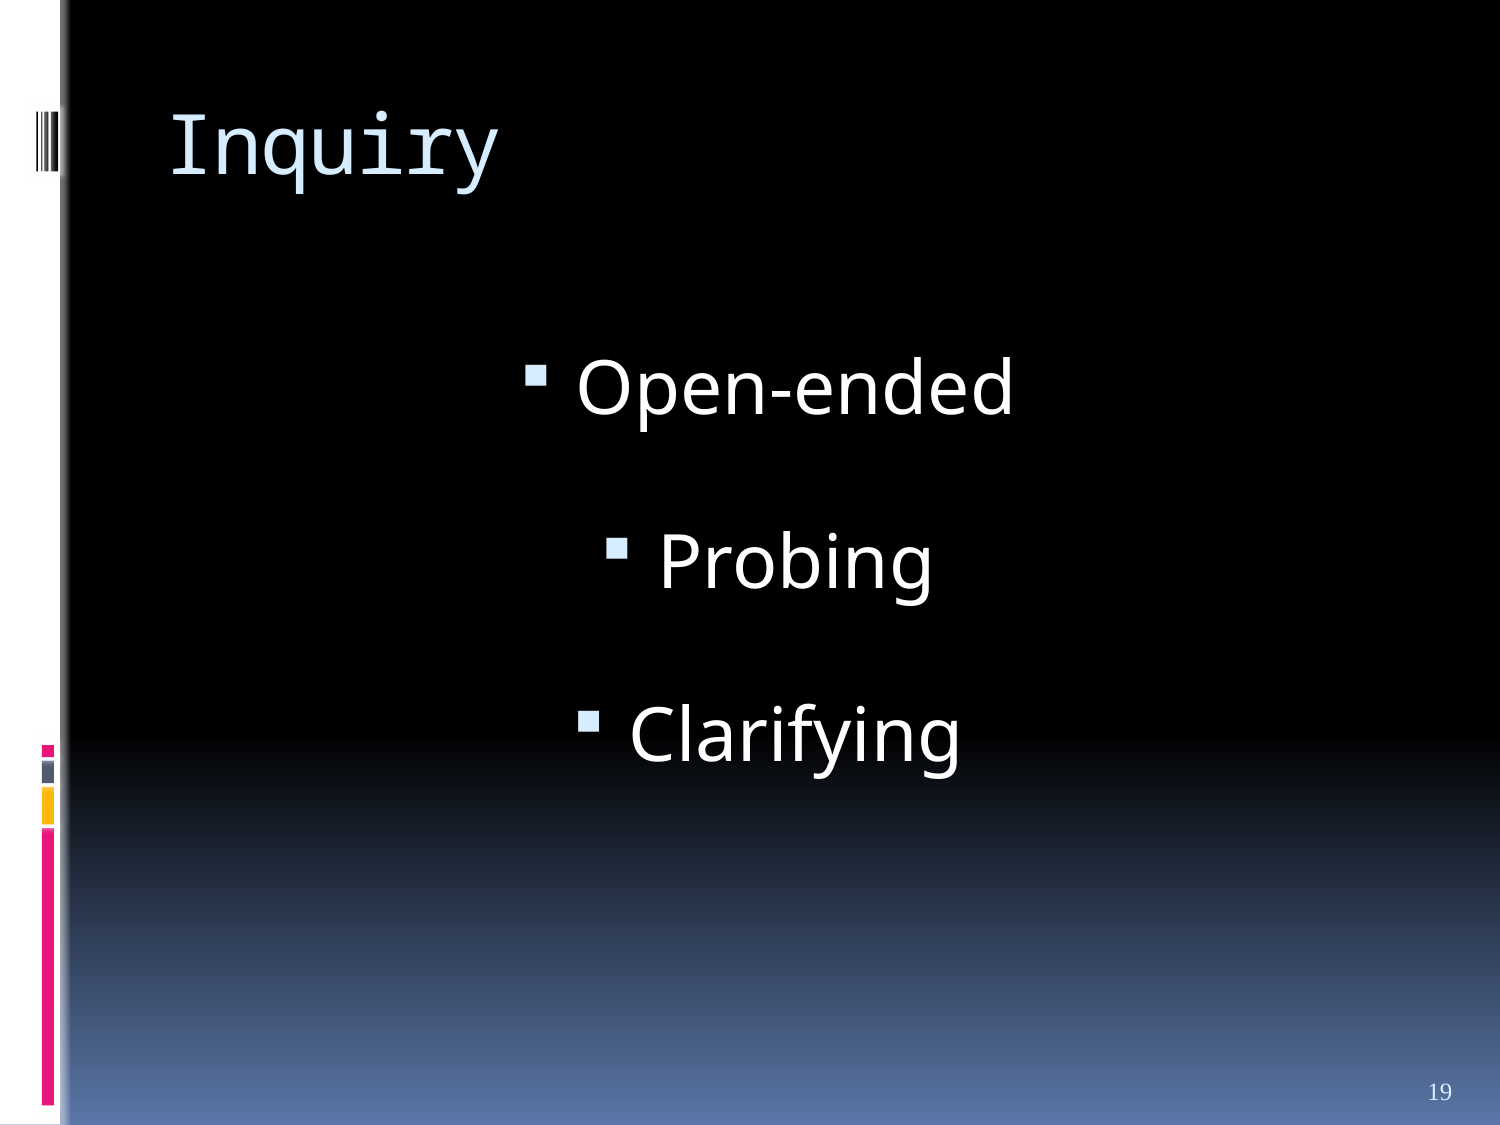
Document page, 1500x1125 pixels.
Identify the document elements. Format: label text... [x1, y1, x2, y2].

list Open-ended Probing Clarifying [87, 350, 1438, 1005]
title Inquiry [150, 83, 1425, 234]
slide_number 19 [1412, 1052, 1488, 1113]
